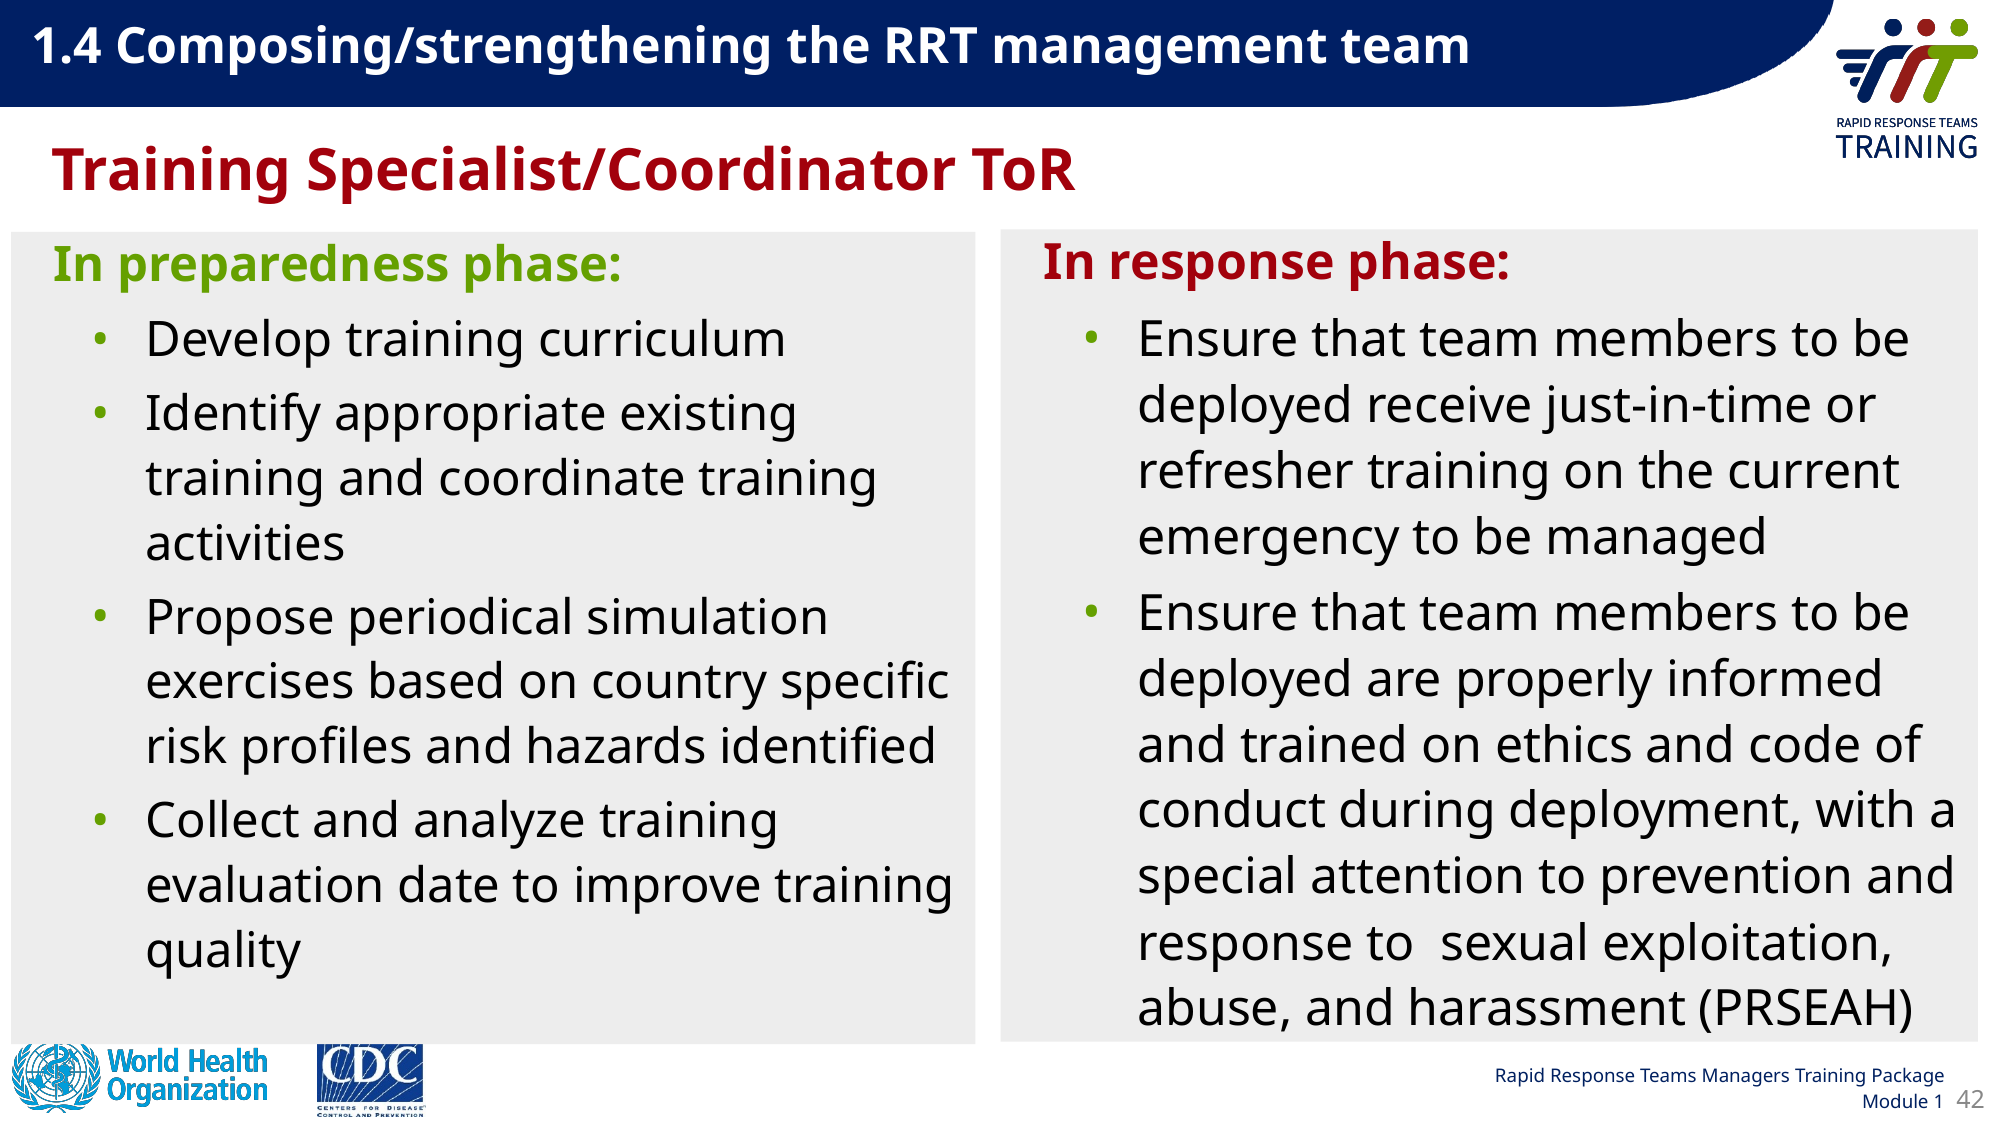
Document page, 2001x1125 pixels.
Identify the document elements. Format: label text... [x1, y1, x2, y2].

picture [71, 1053, 90, 1091]
picture [46, 1056, 54, 1062]
picture [62, 1045, 75, 1052]
picture [24, 1054, 36, 1087]
picture [29, 1045, 39, 1053]
text_box Training Specialist/Coordinator ToR [24, 124, 1537, 227]
picture [74, 1045, 83, 1054]
picture [22, 1062, 26, 1077]
text_box In response phase: Ensure that team members to be deployed receive just-in-time or refresher training on the current emergency to be managed Ensure that team members to be deployed are properly informed and trained on ethics and code of conduct during deployment, with a special attention to prevention and response to sexual exploitation, abuse, and harassment (PRSEAH) [1000, 229, 1978, 1042]
picture [36, 1088, 78, 1105]
list 1.4 Composing/strengthening the RRT management team [8, 9, 1808, 117]
picture [30, 1083, 37, 1091]
picture [317, 1045, 426, 1117]
picture [38, 1045, 54, 1052]
picture [12, 1083, 48, 1113]
picture [40, 1062, 47, 1070]
picture [50, 1108, 62, 1113]
picture [64, 1045, 267, 1113]
picture [34, 1054, 43, 1078]
picture [12, 1045, 26, 1068]
text_box 42 [1557, 1075, 1993, 1121]
list In preparedness phase: Develop training curriculum Identify appropriate existing training and coordinate training activities Propose periodical simulation exercises based on country specific risk profiles and hazards identified Collect and analyze training evaluation date to improve training quality [10, 231, 976, 1045]
picture [0, 0, 1978, 167]
